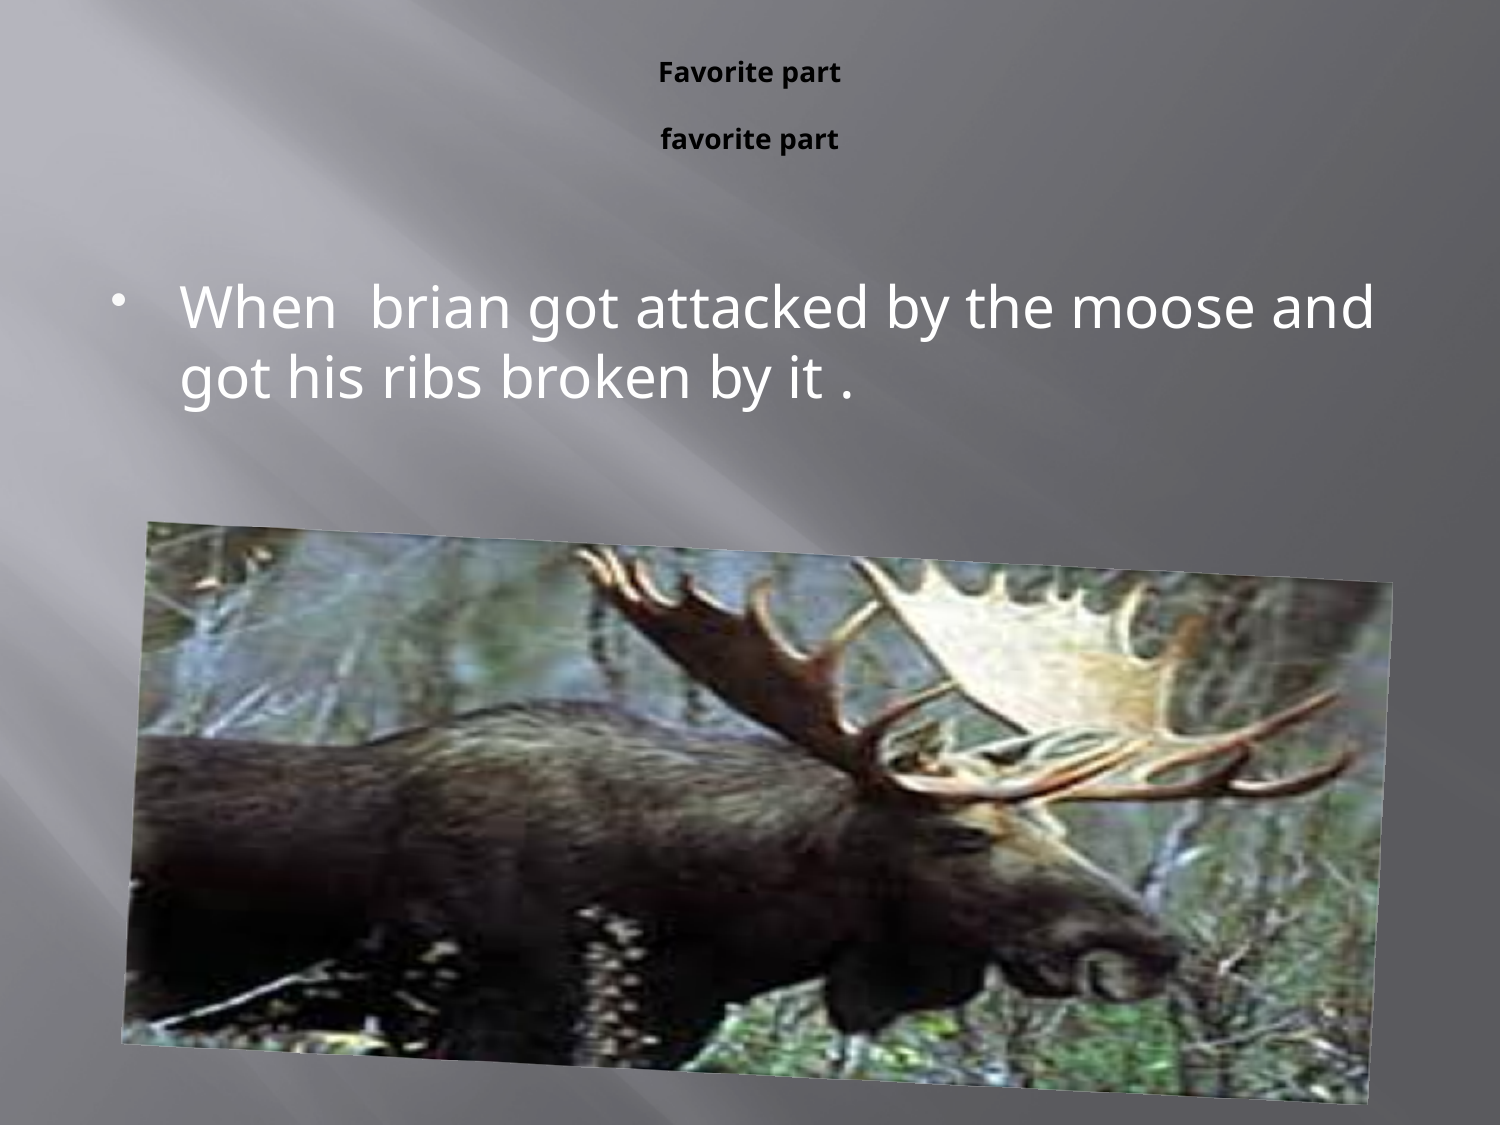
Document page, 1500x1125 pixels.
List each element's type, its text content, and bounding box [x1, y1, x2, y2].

list When brian got attacked by the moose and got his ribs broken by it . [75, 262, 1425, 1035]
title Favorite part favorite part [75, 45, 1425, 233]
picture [123, 522, 1392, 1104]
